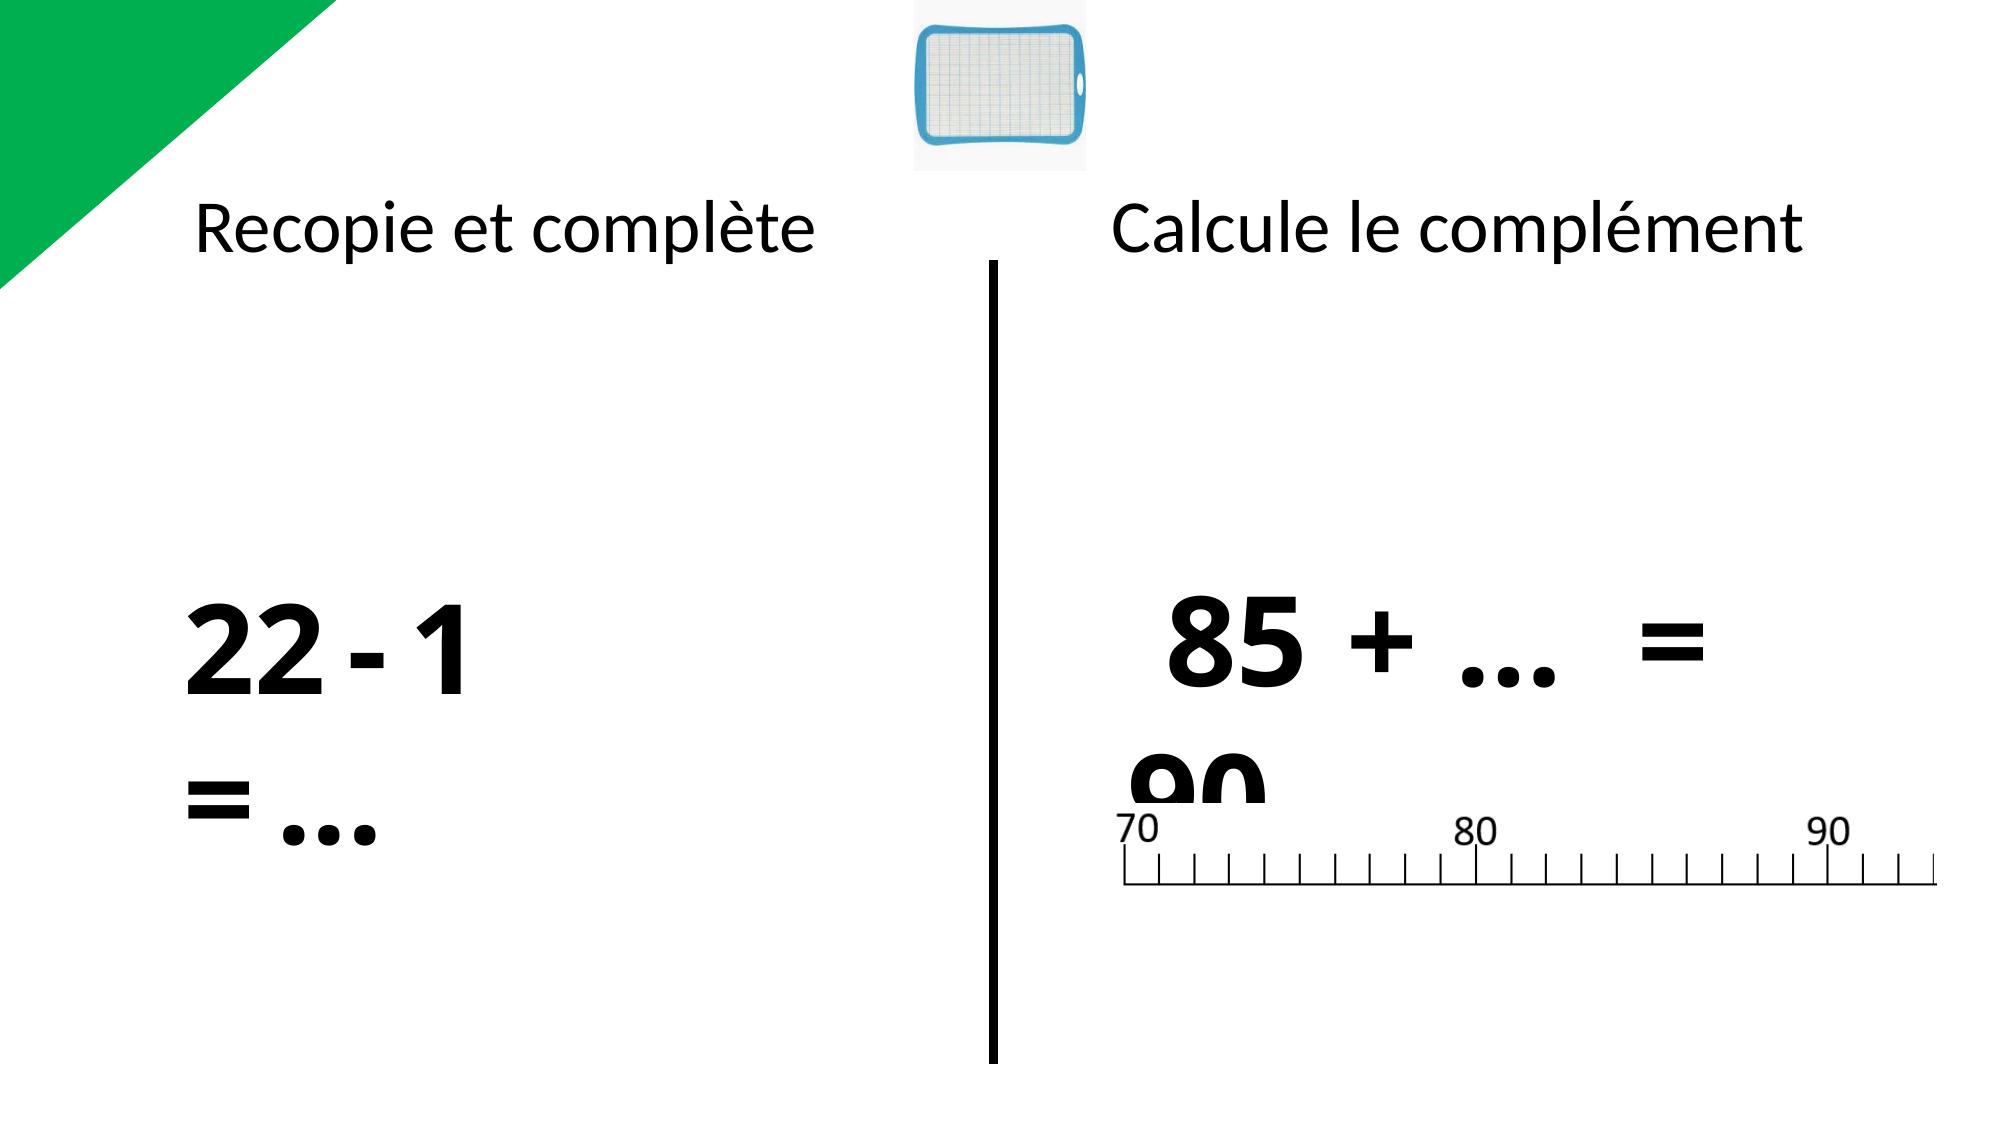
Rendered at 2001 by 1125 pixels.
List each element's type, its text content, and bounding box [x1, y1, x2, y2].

text_box 22 - 1 = ... [168, 562, 678, 878]
text_box Recopie et complète [179, 170, 833, 276]
picture [914, 0, 1086, 171]
text_box 85 + … = 90 [1112, 511, 1844, 803]
text_box [0, 0, 337, 290]
picture [1110, 803, 1937, 895]
text_box Calcule le complément [1096, 170, 1820, 276]
